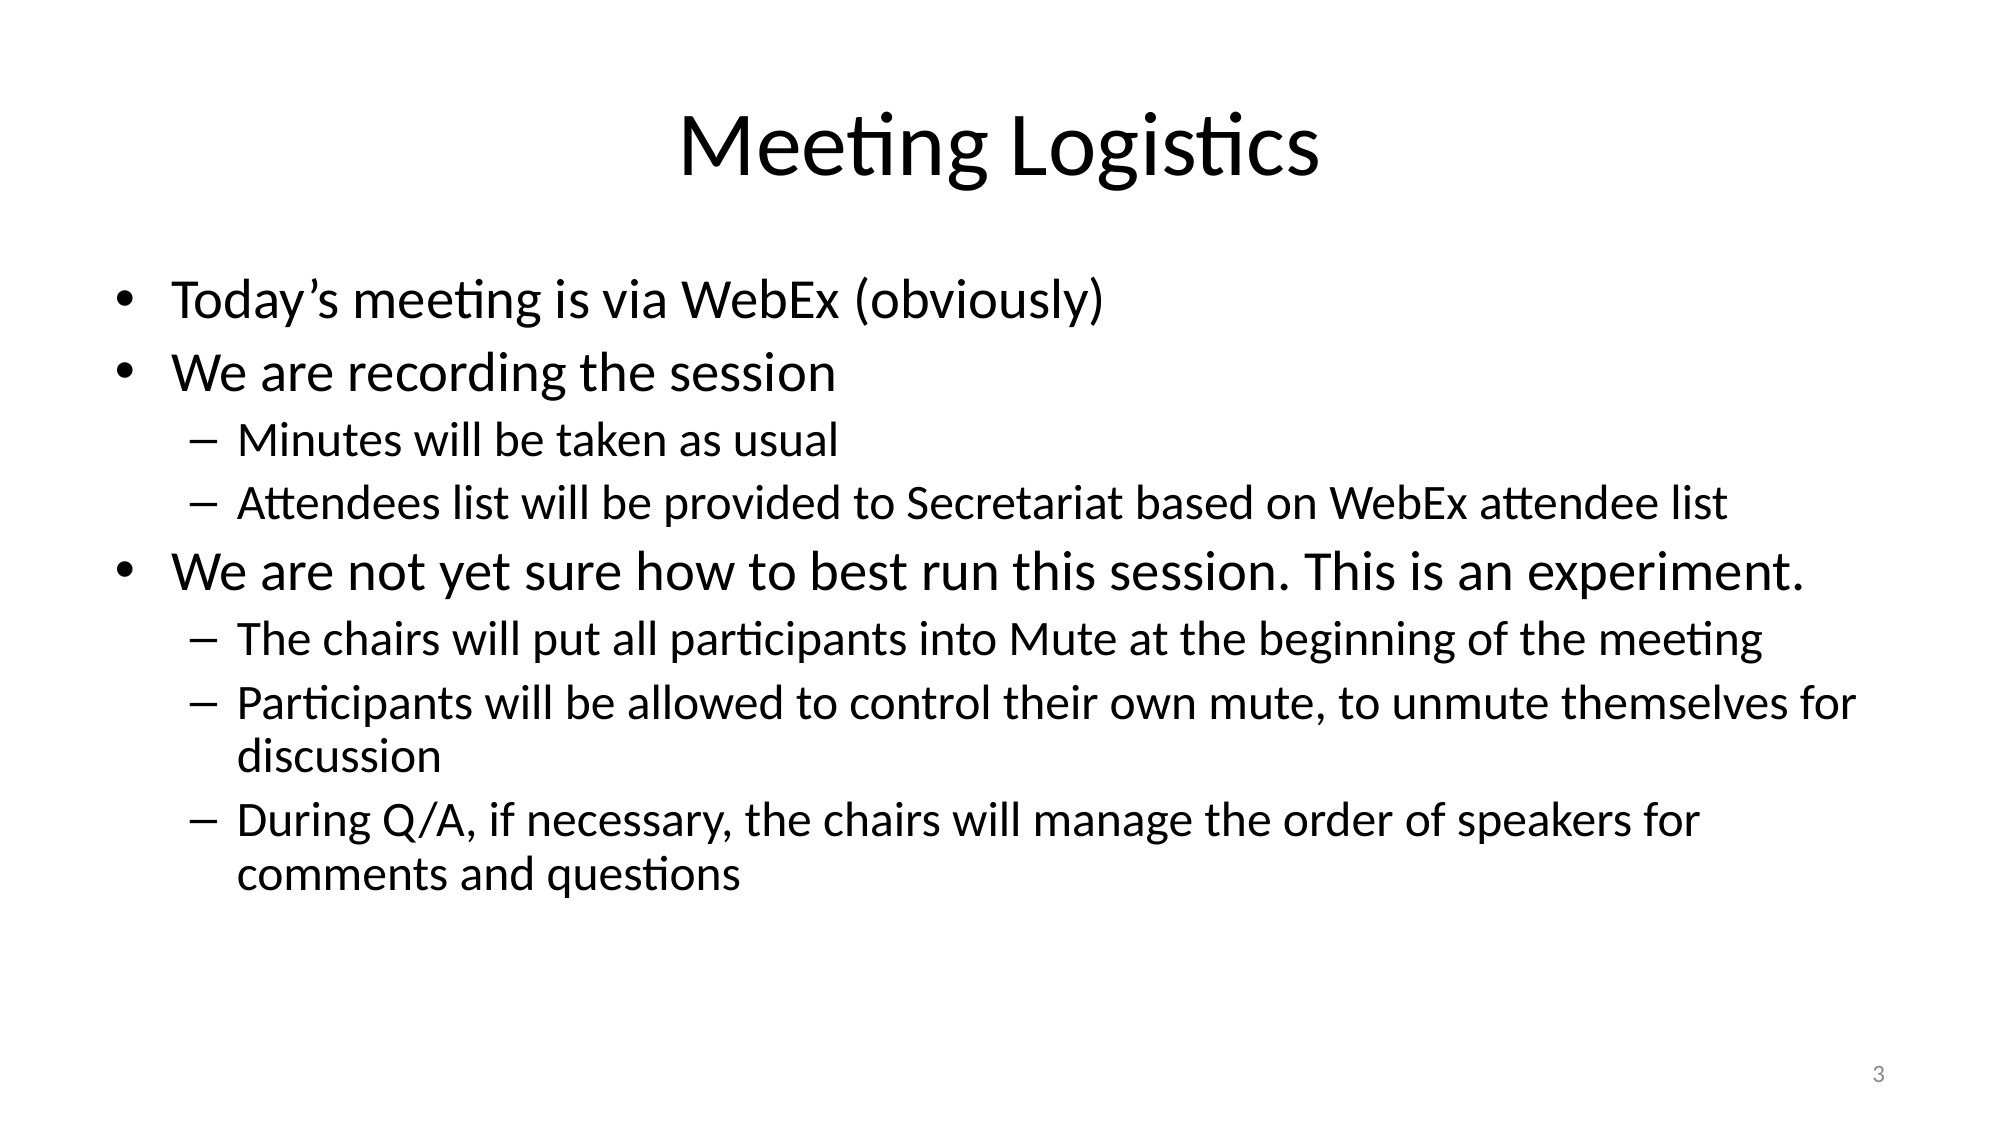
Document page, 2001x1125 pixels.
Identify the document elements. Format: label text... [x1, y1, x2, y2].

list Today’s meeting is via WebEx (obviously) We are recording the session Minutes will be taken as usual Attendees list will be provided to Secretariat based on WebEx attendee list We are not yet sure how to best run this session. This is an experiment. The chairs will put all participants into Mute at the beginning of the meeting Participants will be allowed to control their own mute, to unmute themselves for discussion During Q/A, if necessary, the chairs will manage the order of speakers for comments and questions [99, 262, 1900, 1005]
slide_number 3 [1433, 1042, 1900, 1103]
title Meeting Logistics [99, 45, 1900, 233]
